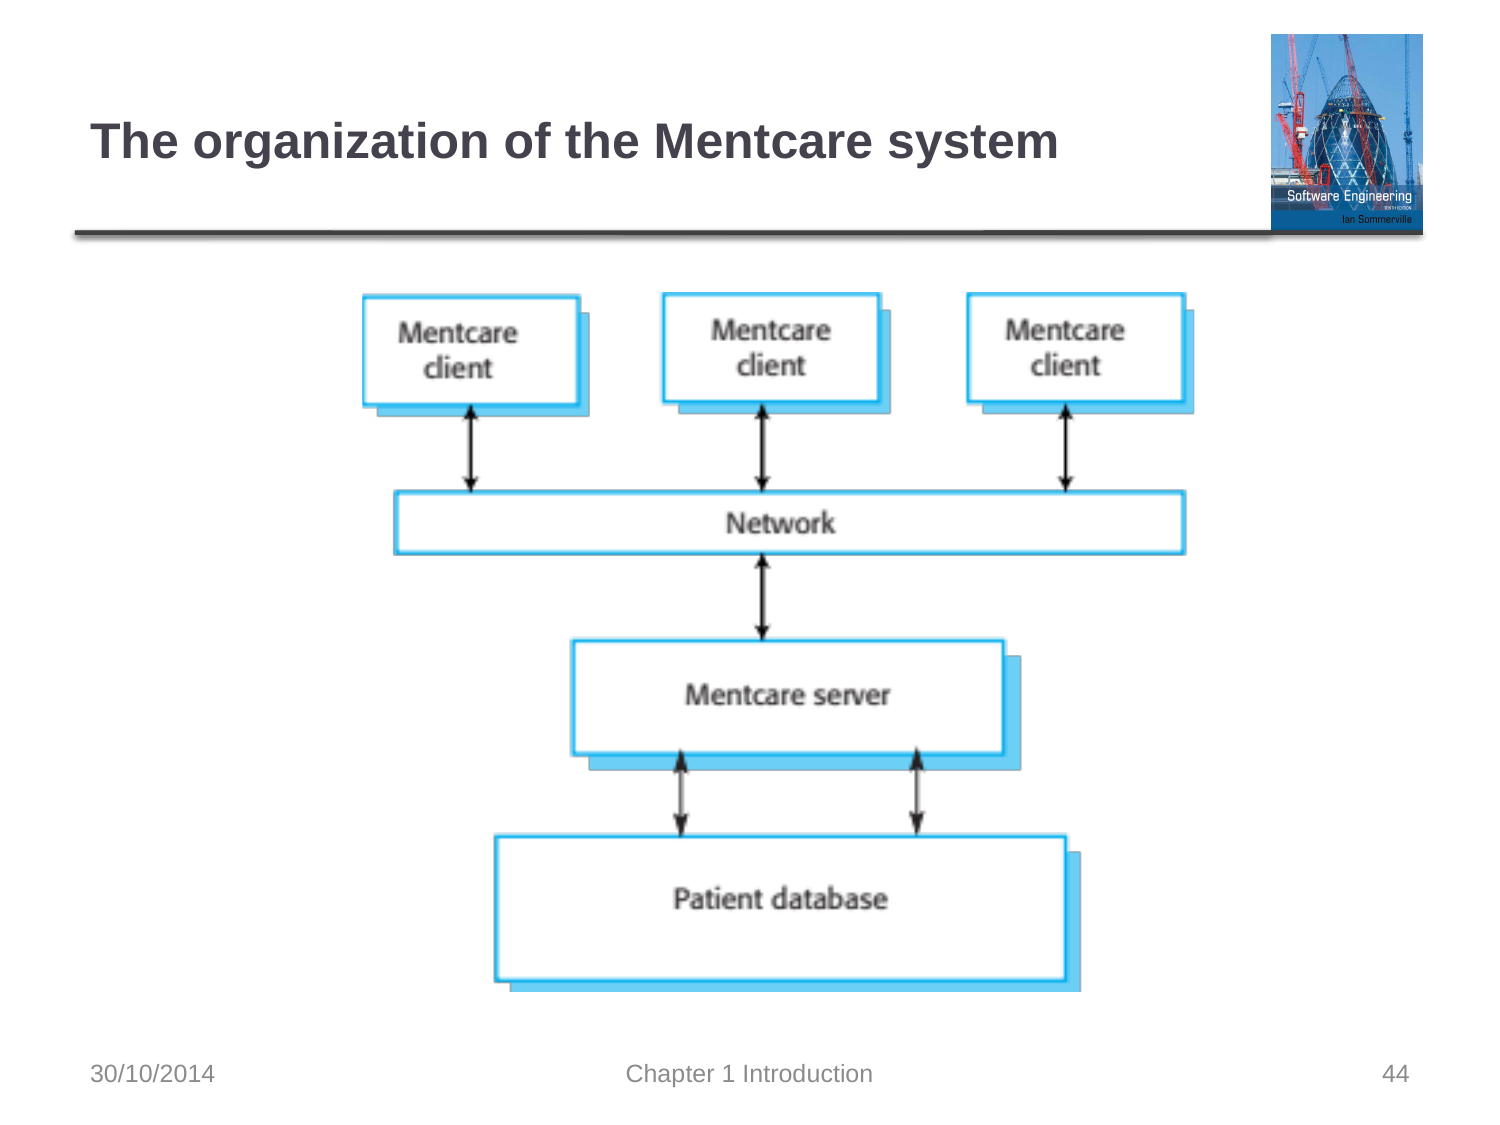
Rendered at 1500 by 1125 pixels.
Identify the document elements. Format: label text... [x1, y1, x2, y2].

picture [362, 292, 1195, 992]
slide_number 44 [1074, 1042, 1425, 1103]
picture [1271, 34, 1423, 230]
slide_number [75, 1042, 425, 1103]
footer Chapter 1 Introduction [512, 1042, 988, 1103]
title The organization of the Mentcare system [74, 44, 1272, 233]
